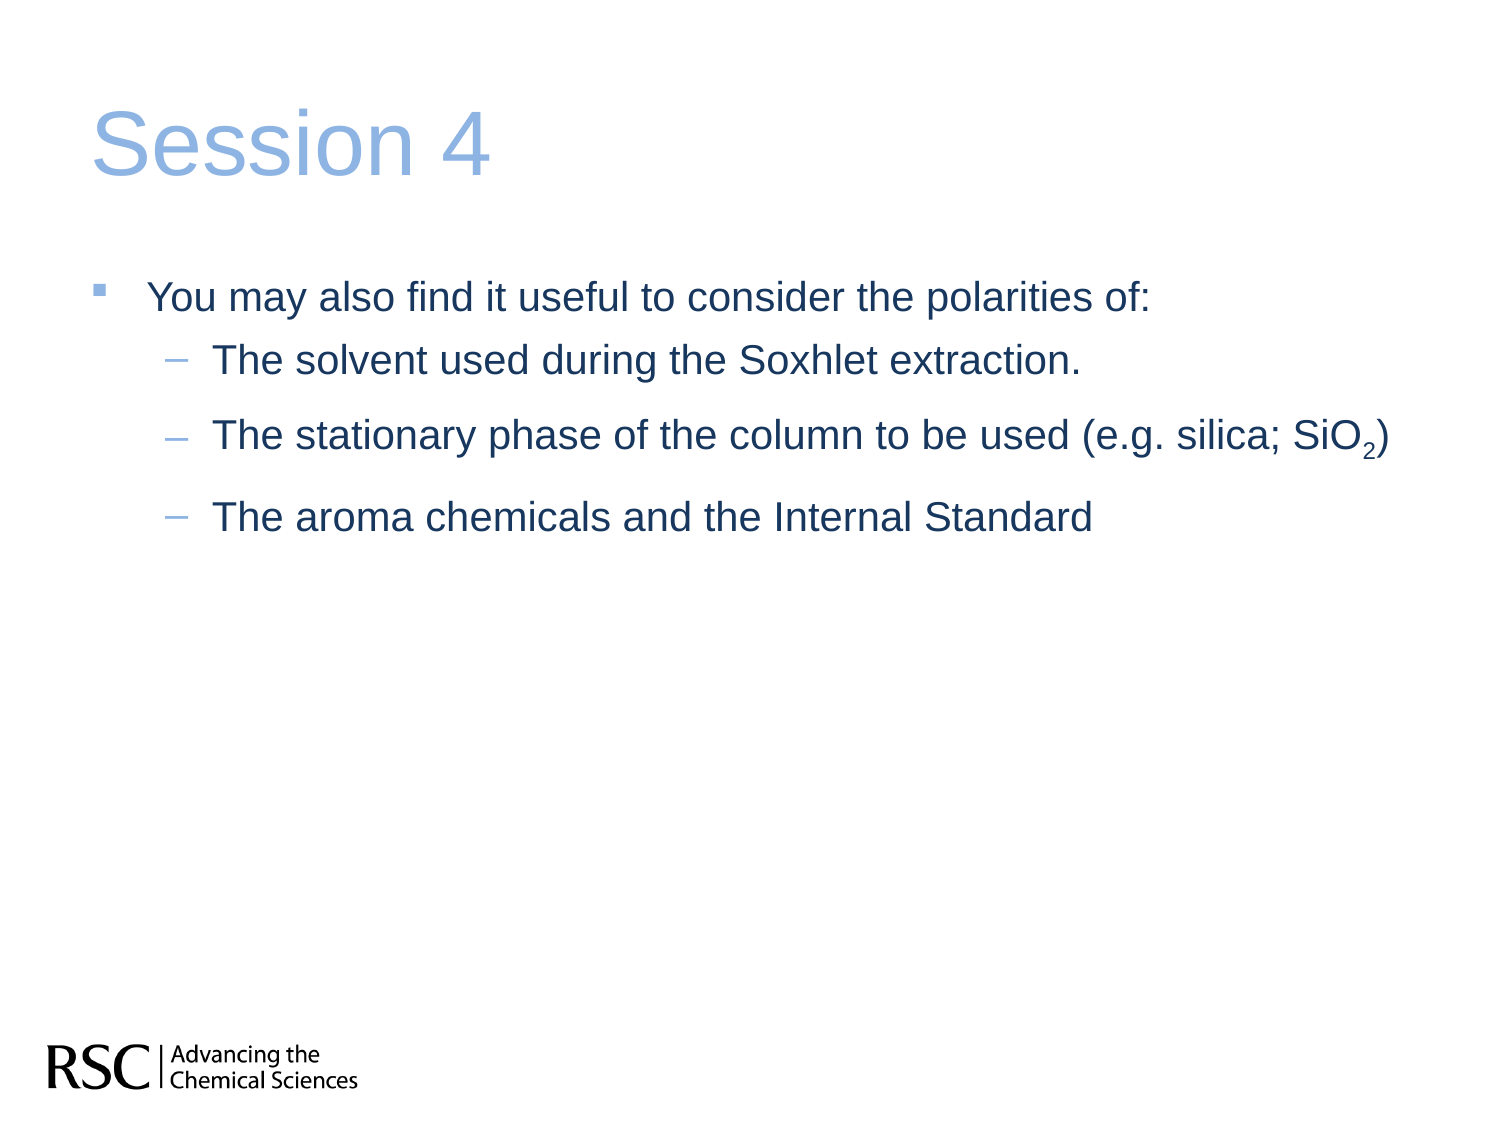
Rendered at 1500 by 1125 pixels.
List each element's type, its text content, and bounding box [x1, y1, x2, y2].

list You may also find it useful to consider the polarities of: The solvent used during the Soxhlet extraction. The stationary phase of the column to be used (e.g. silica; SiO2) The aroma chemicals and the Internal Standard [75, 262, 1425, 1005]
title Session 4 [75, 45, 1425, 233]
